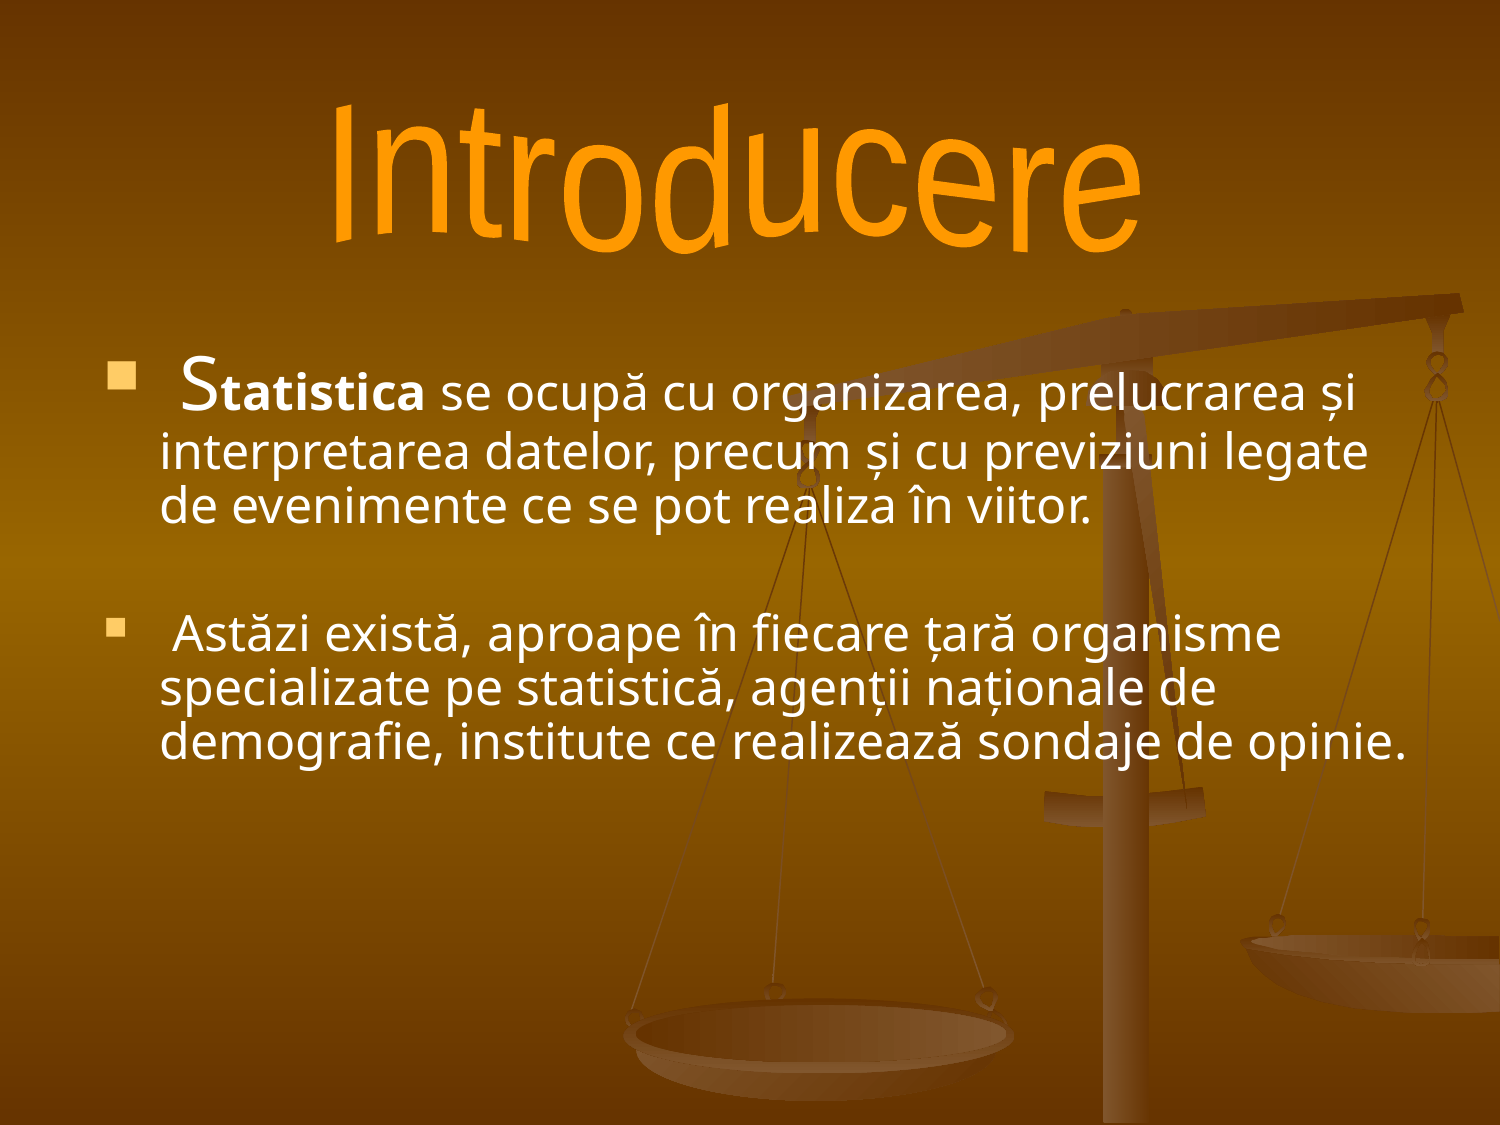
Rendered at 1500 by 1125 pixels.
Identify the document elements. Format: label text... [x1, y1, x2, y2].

list Statistica se ocupă cu organizarea, prelucrarea și interpretarea datelor, precum și cu previziuni legate de evenimente ce se pot realiza în viitor. Astăzi există, aproape în fiecare țară organisme specializate pe statistică, agenții naționale de demografie, institute ce realizează sondaje de opinie. [88, 337, 1439, 1082]
